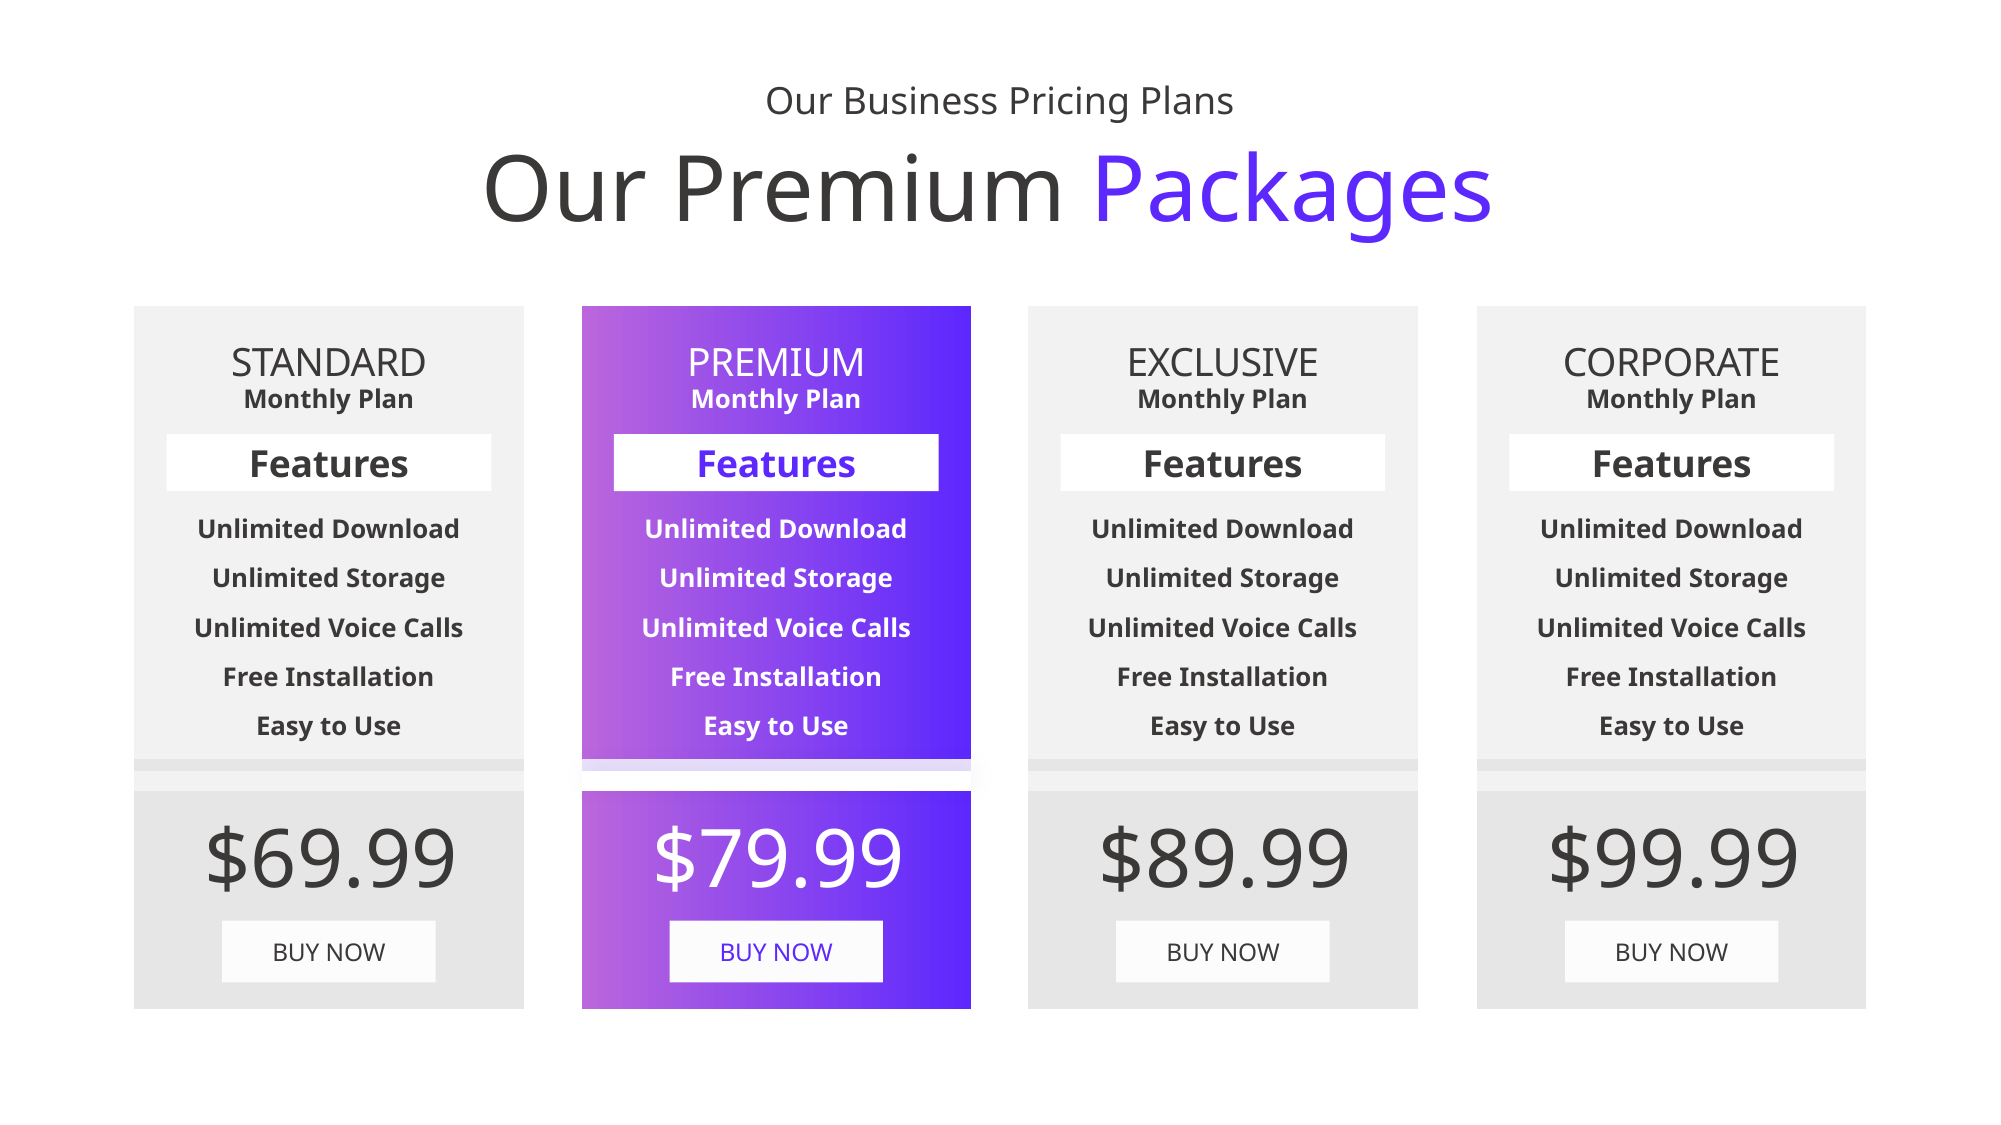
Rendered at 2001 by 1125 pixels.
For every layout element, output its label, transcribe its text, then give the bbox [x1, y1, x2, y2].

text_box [1028, 306, 1418, 1009]
text_box Our Premium Packages [389, 122, 1611, 248]
text_box Our Business Pricing Plans [718, 70, 1282, 130]
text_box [581, 306, 972, 1009]
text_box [1476, 306, 1867, 1009]
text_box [134, 306, 524, 1009]
